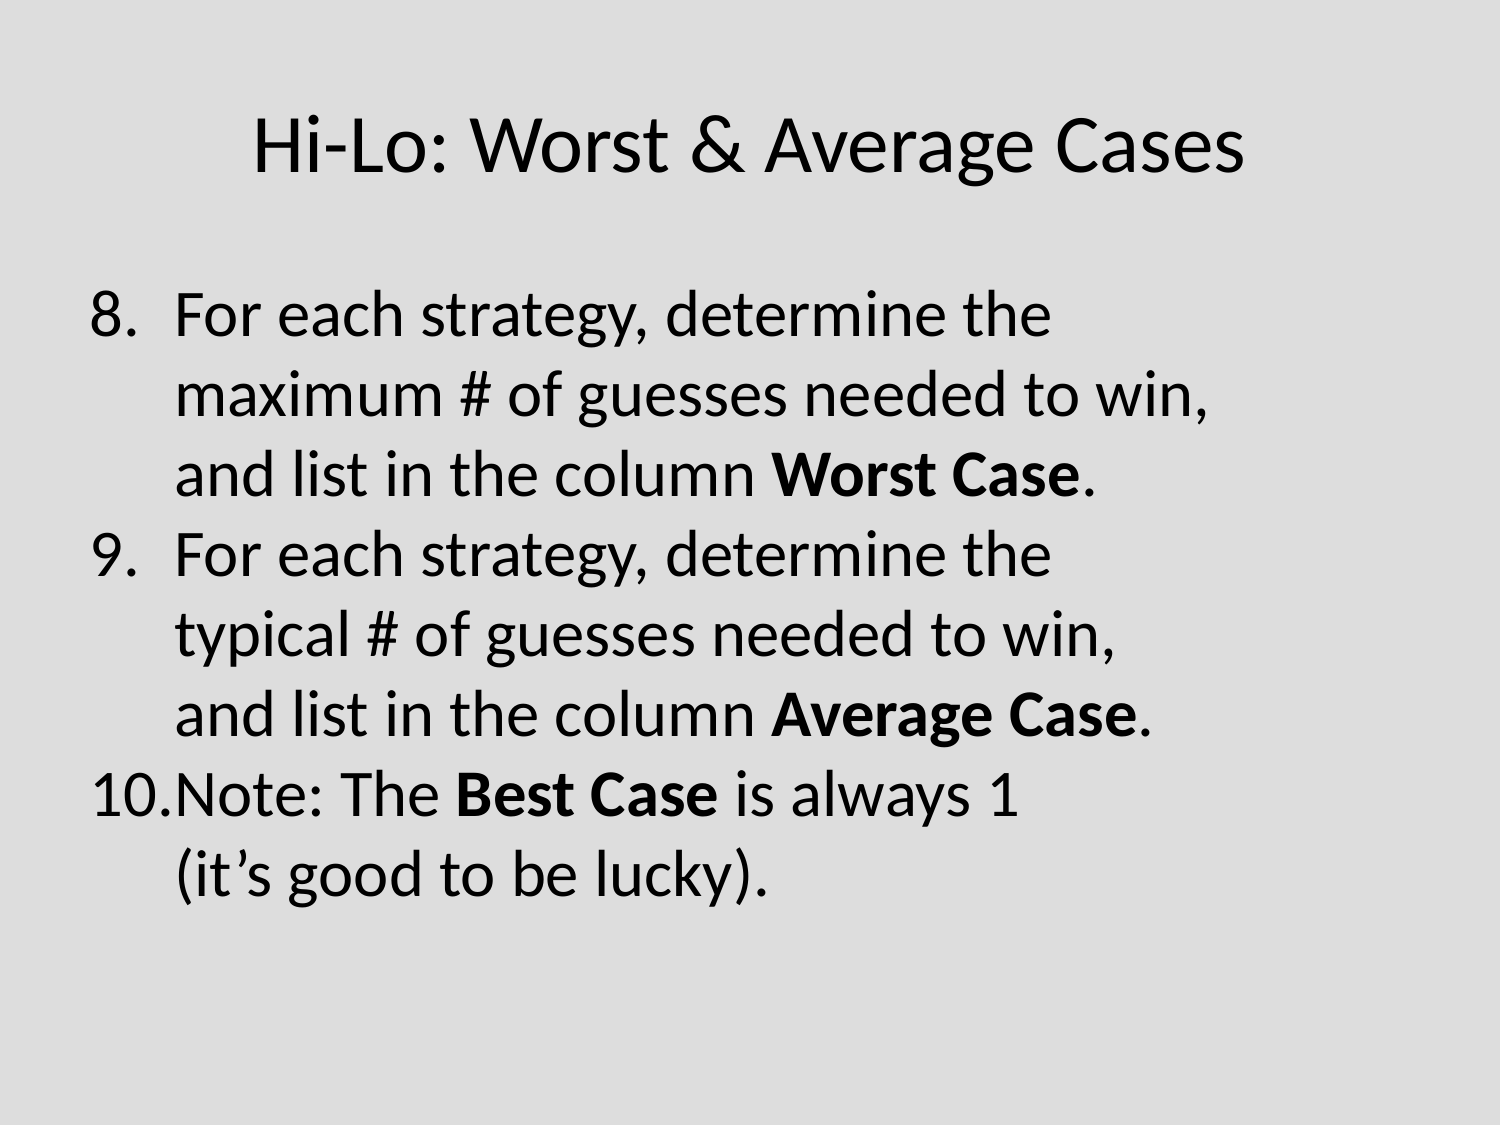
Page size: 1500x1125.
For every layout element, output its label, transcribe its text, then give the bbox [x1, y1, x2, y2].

text_box For each strategy, determine the maximum # of guesses needed to win, and list in the column Worst Case. For each strategy, determine the typical # of guesses needed to win, and list in the column Average Case. Note: The Best Case is always 1 (it’s good to be lucky). [75, 262, 1425, 1005]
text_box Hi-Lo: Worst & Average Cases [75, 45, 1425, 233]
